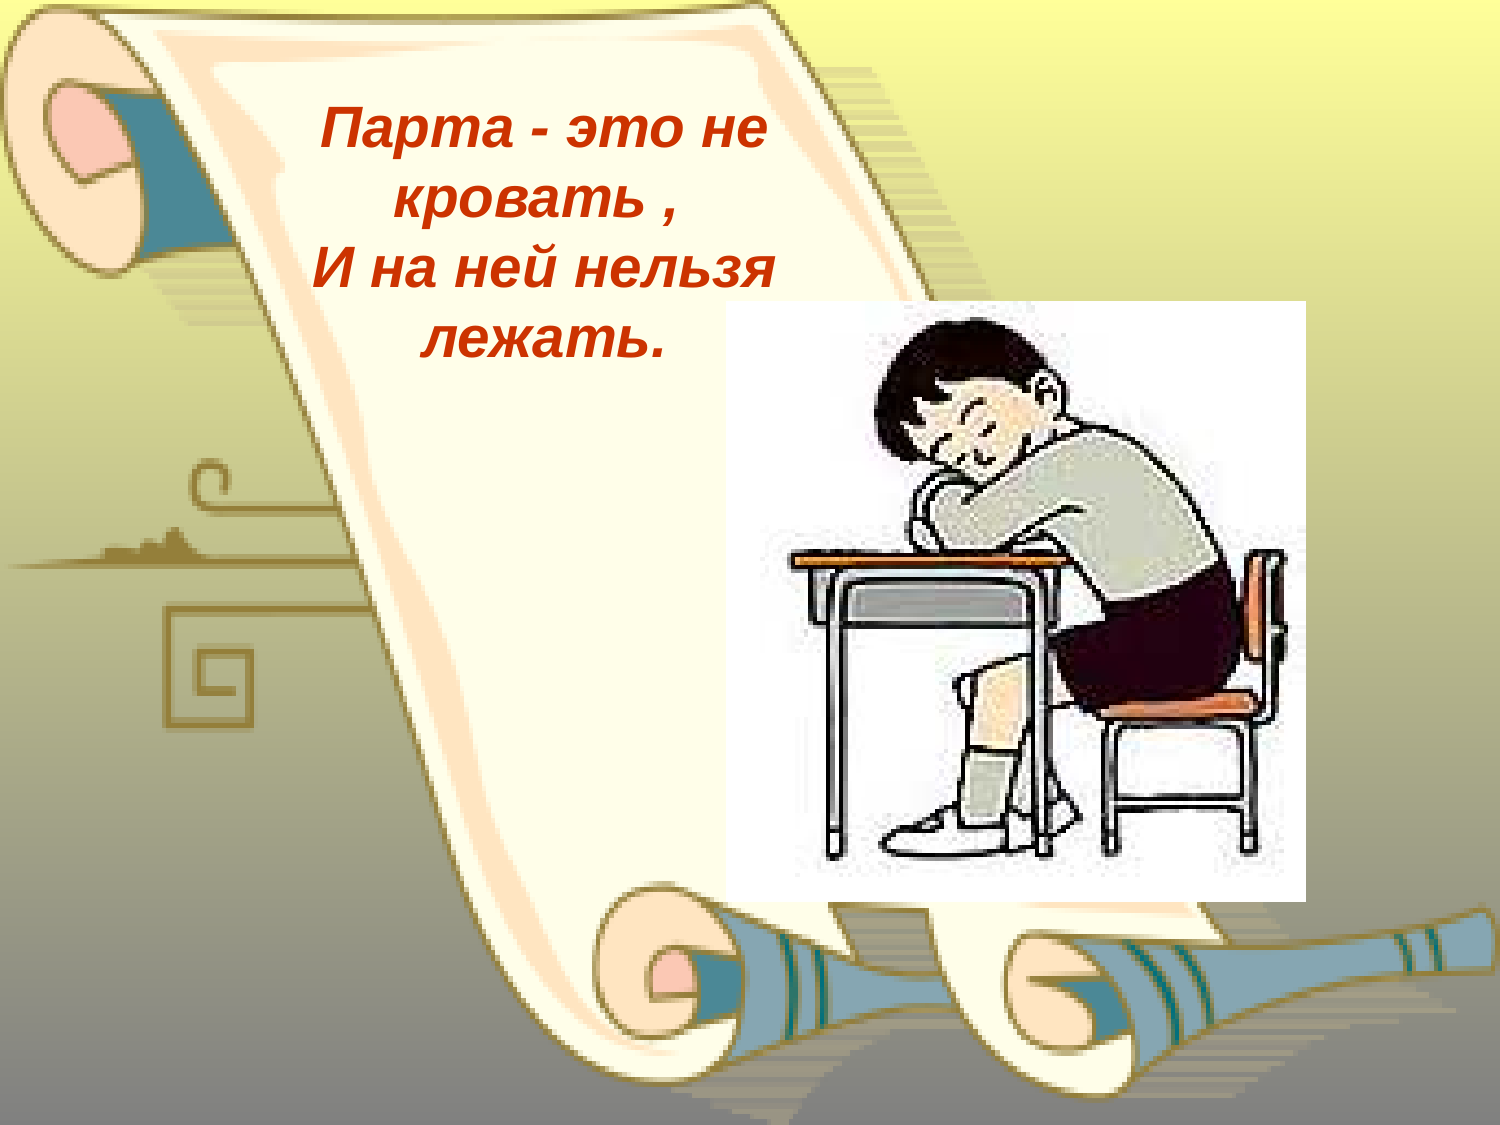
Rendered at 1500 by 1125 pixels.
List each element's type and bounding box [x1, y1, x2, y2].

picture [726, 301, 1306, 902]
list [0, 0, 1500, 1125]
